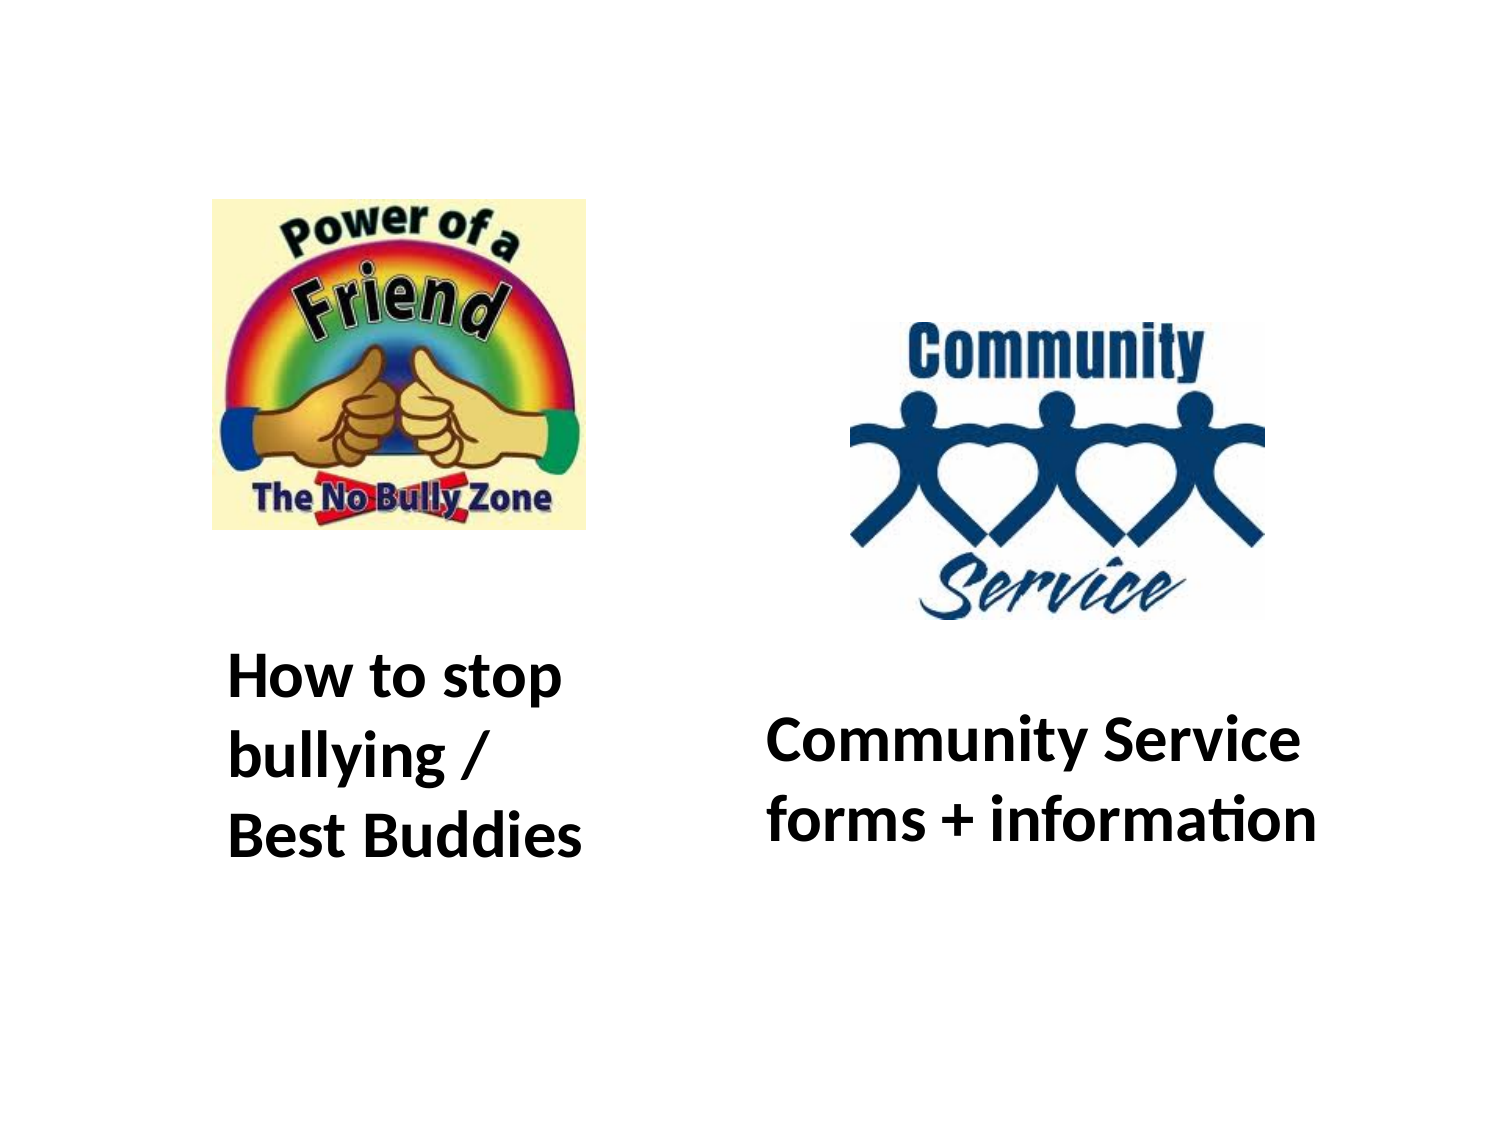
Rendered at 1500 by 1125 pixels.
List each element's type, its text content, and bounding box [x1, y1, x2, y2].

picture [850, 322, 1266, 620]
text_box How to stop bullying / Best Buddies [212, 623, 675, 878]
picture [212, 199, 587, 530]
text_box Community Service forms + information [751, 687, 1364, 863]
